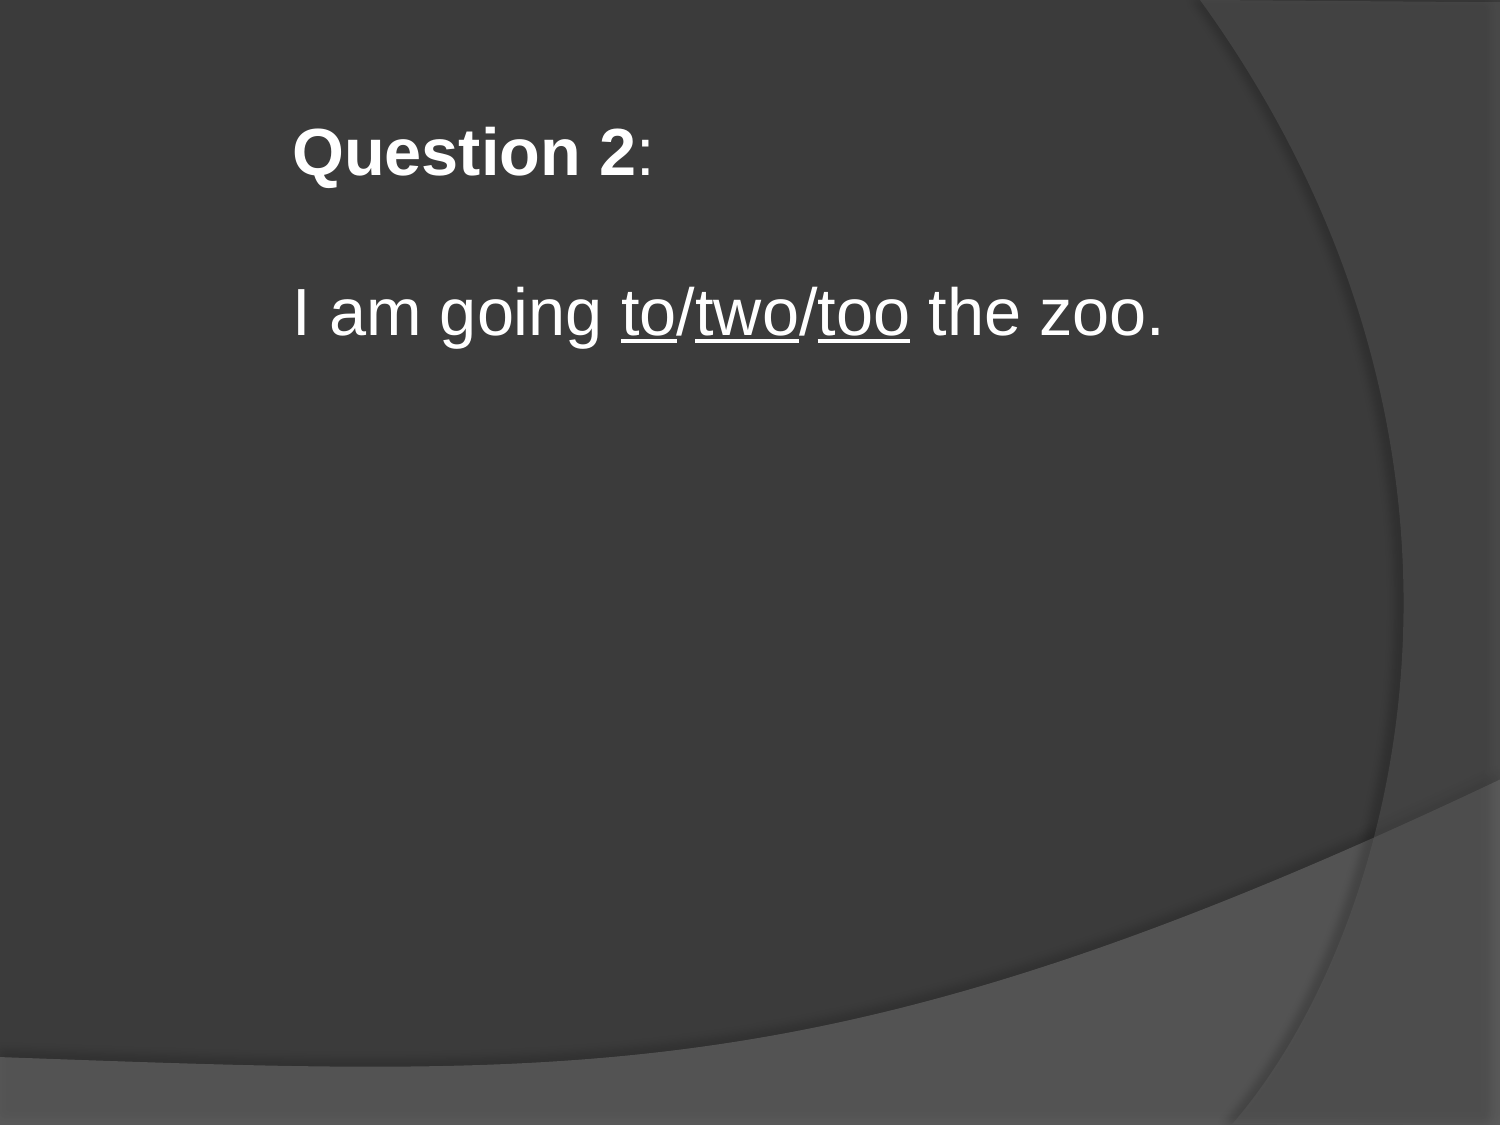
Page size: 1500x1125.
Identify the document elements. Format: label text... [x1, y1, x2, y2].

text_box Question 2: I am going to/two/too the zoo. [277, 101, 1282, 357]
